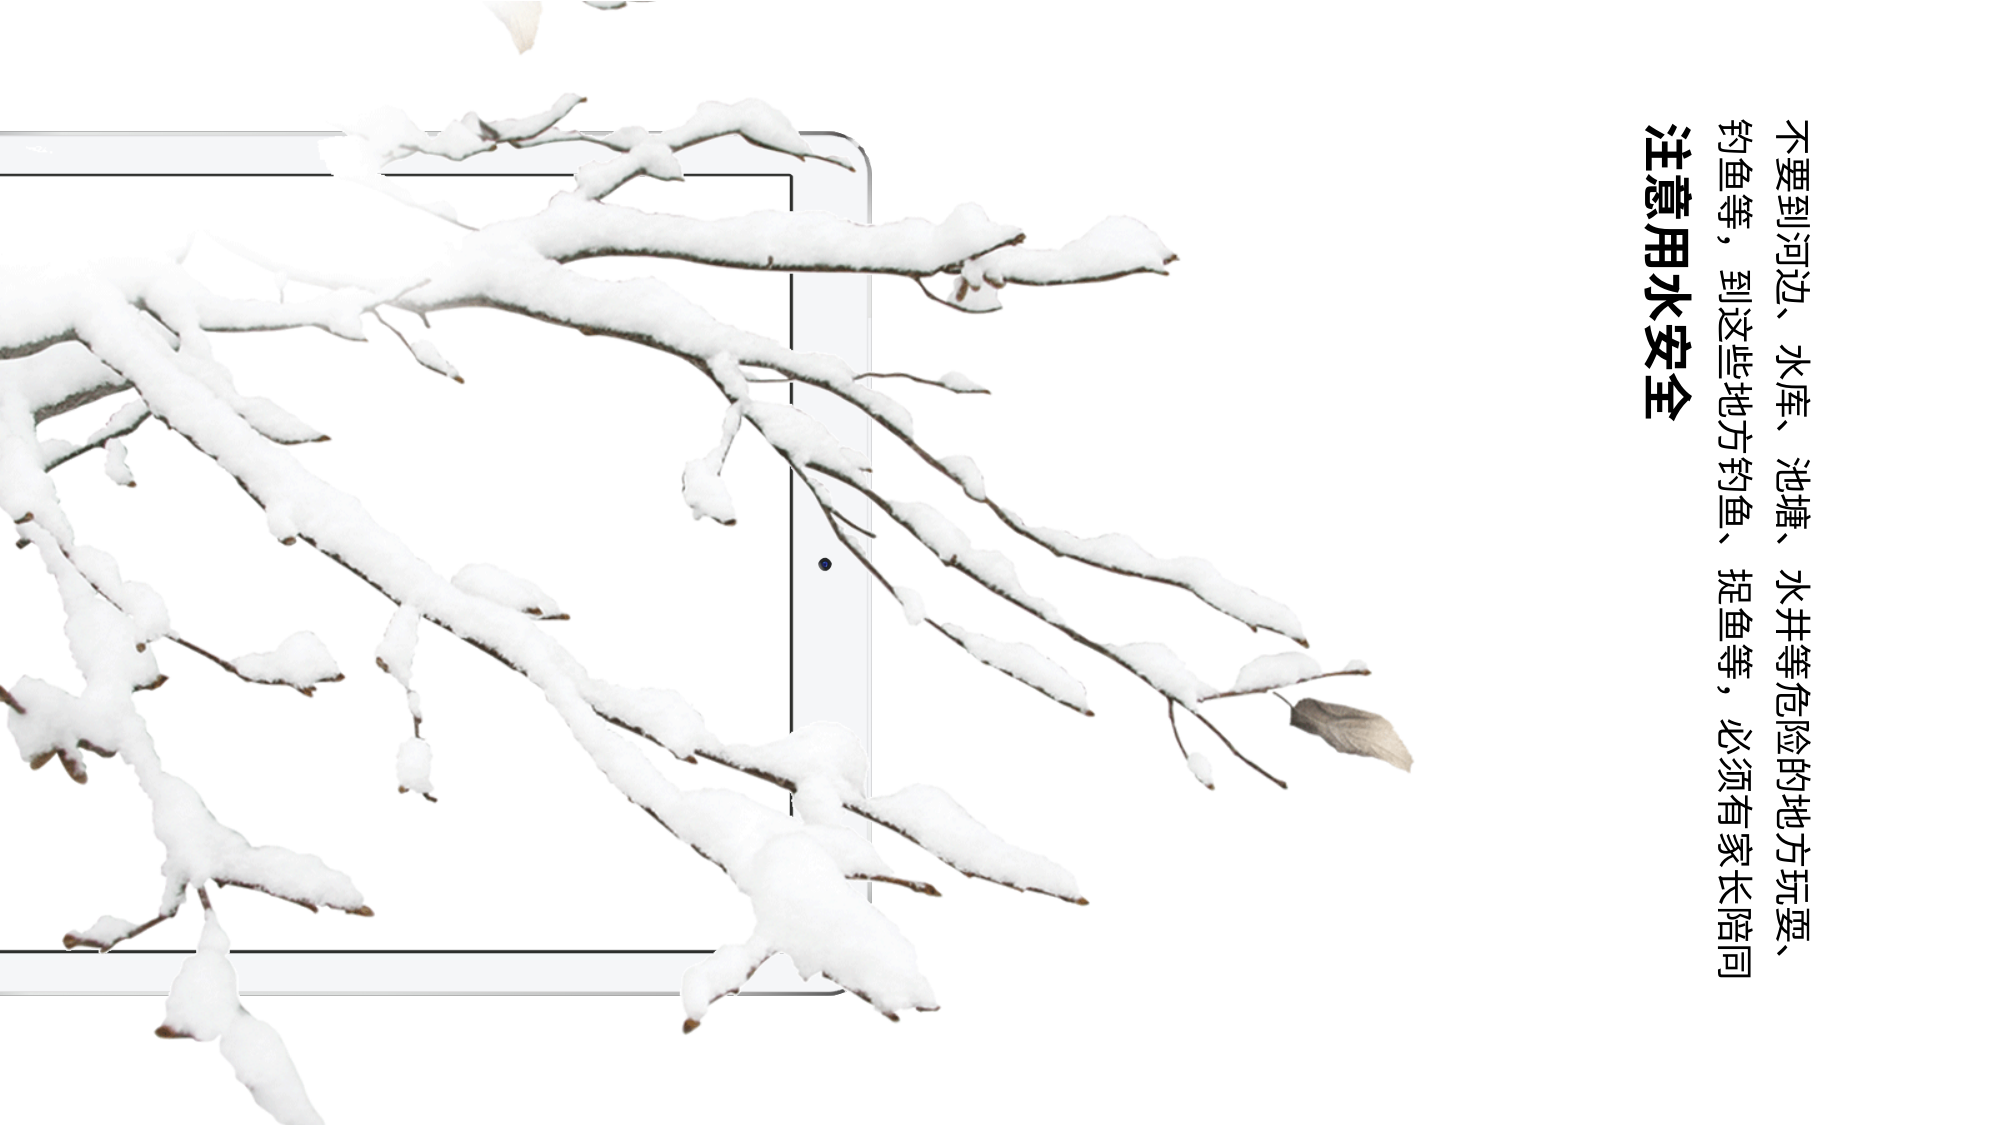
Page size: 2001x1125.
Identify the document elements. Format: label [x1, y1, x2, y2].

text_box [1616, 103, 1838, 1029]
picture [0, 0, 1415, 1125]
